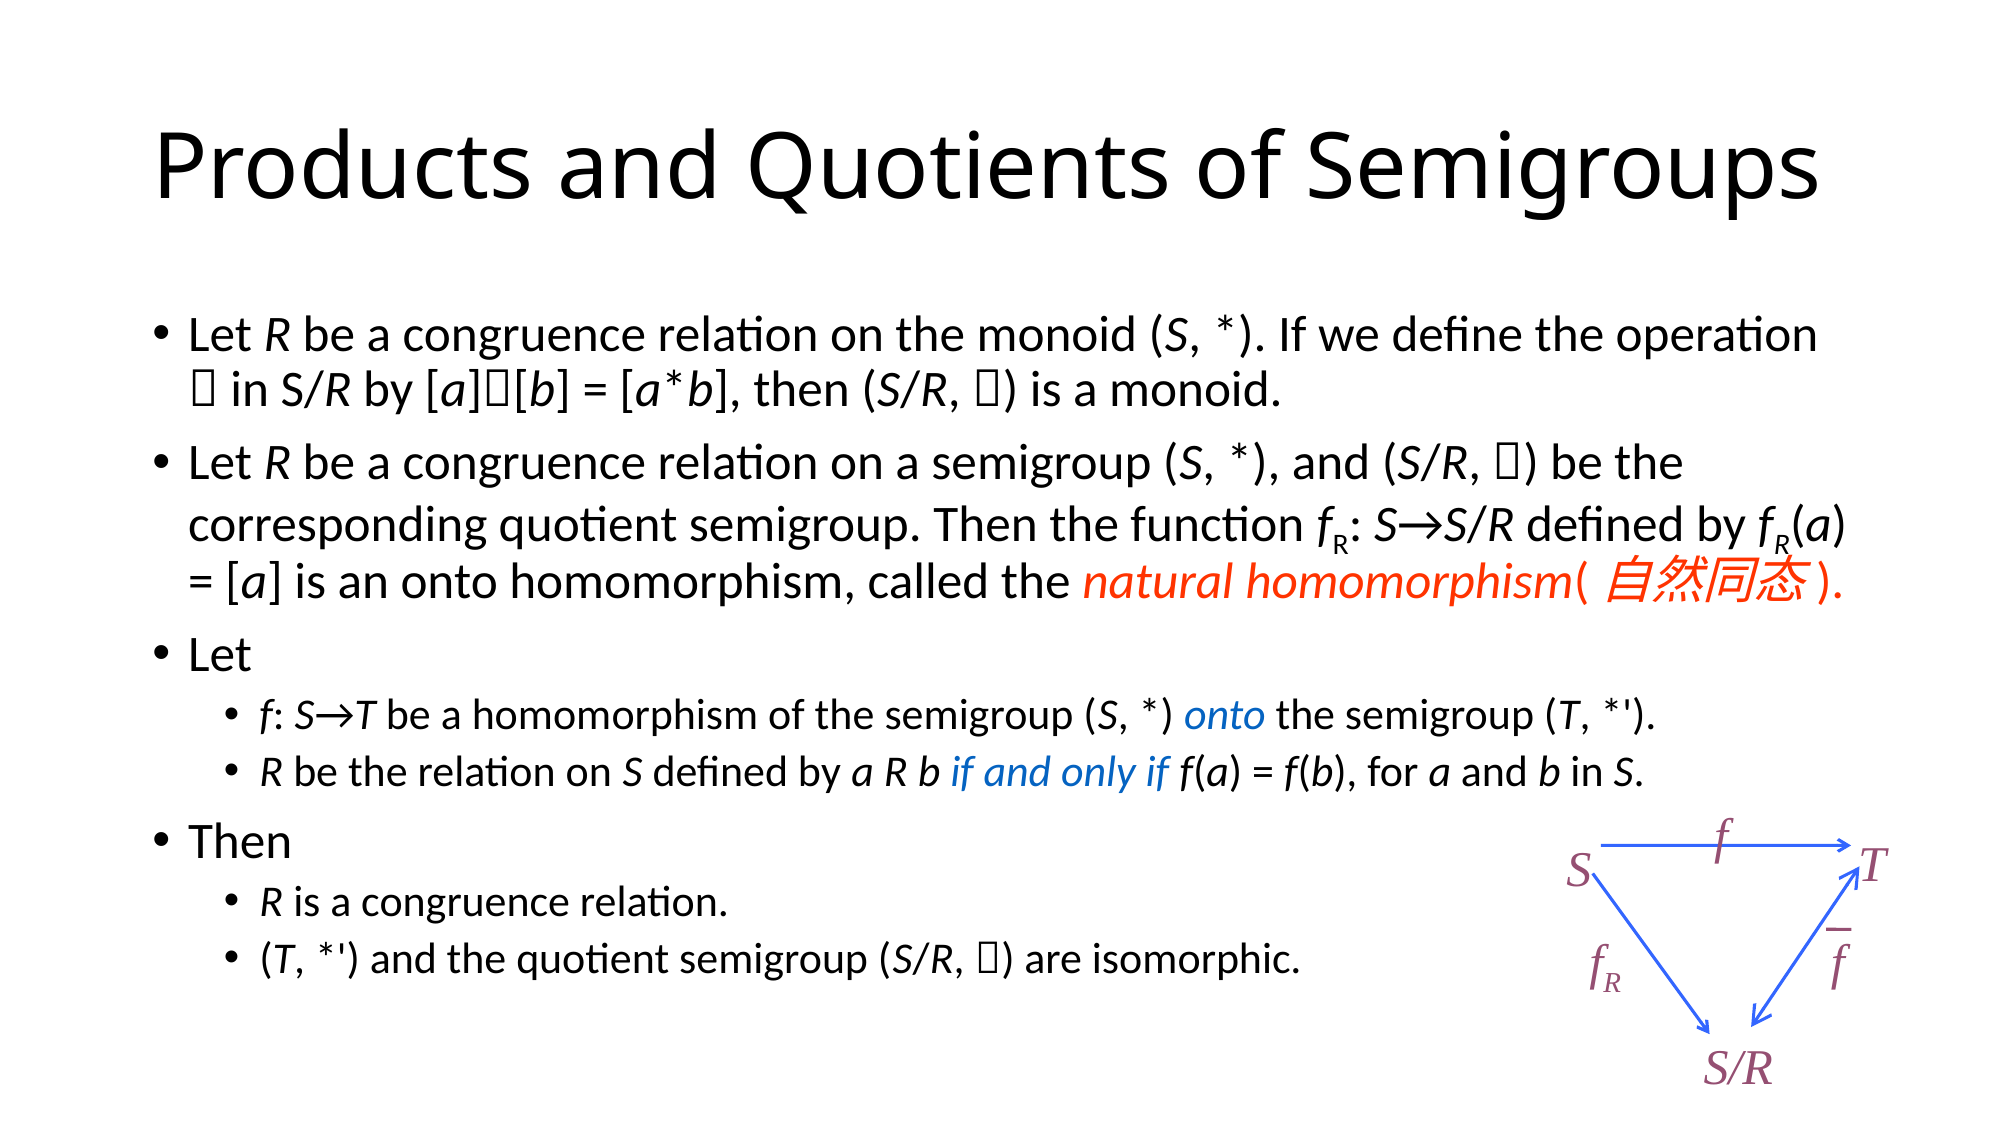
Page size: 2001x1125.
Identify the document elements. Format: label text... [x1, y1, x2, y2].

title Products and Quotients of Semigroups [137, 59, 1863, 278]
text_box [1553, 796, 1899, 1090]
list Let R be a congruence relation on the monoid (S, *). If we define the operation  in S/R by [a][b] = [a*b], then (S/R, ) is a monoid. Let R be a congruence relation on a semigroup (S, *), and (S/R, ) be the corresponding quotient semigroup. Then the function fR: S→S/R defined by fR(a) = [a] is an onto homomorphism, called the natural homomorphism(自然同态). Let f: S→T be a homomorphism of the semigroup (S, *) onto the semigroup (T, *'). R be the relation on S defined by a R b if and only if f(a) = f(b), for a and b in S. Then R is a congruence relation. (T, *') and the quotient semigroup (S/R, ) are isomorphic. [137, 299, 1863, 1014]
